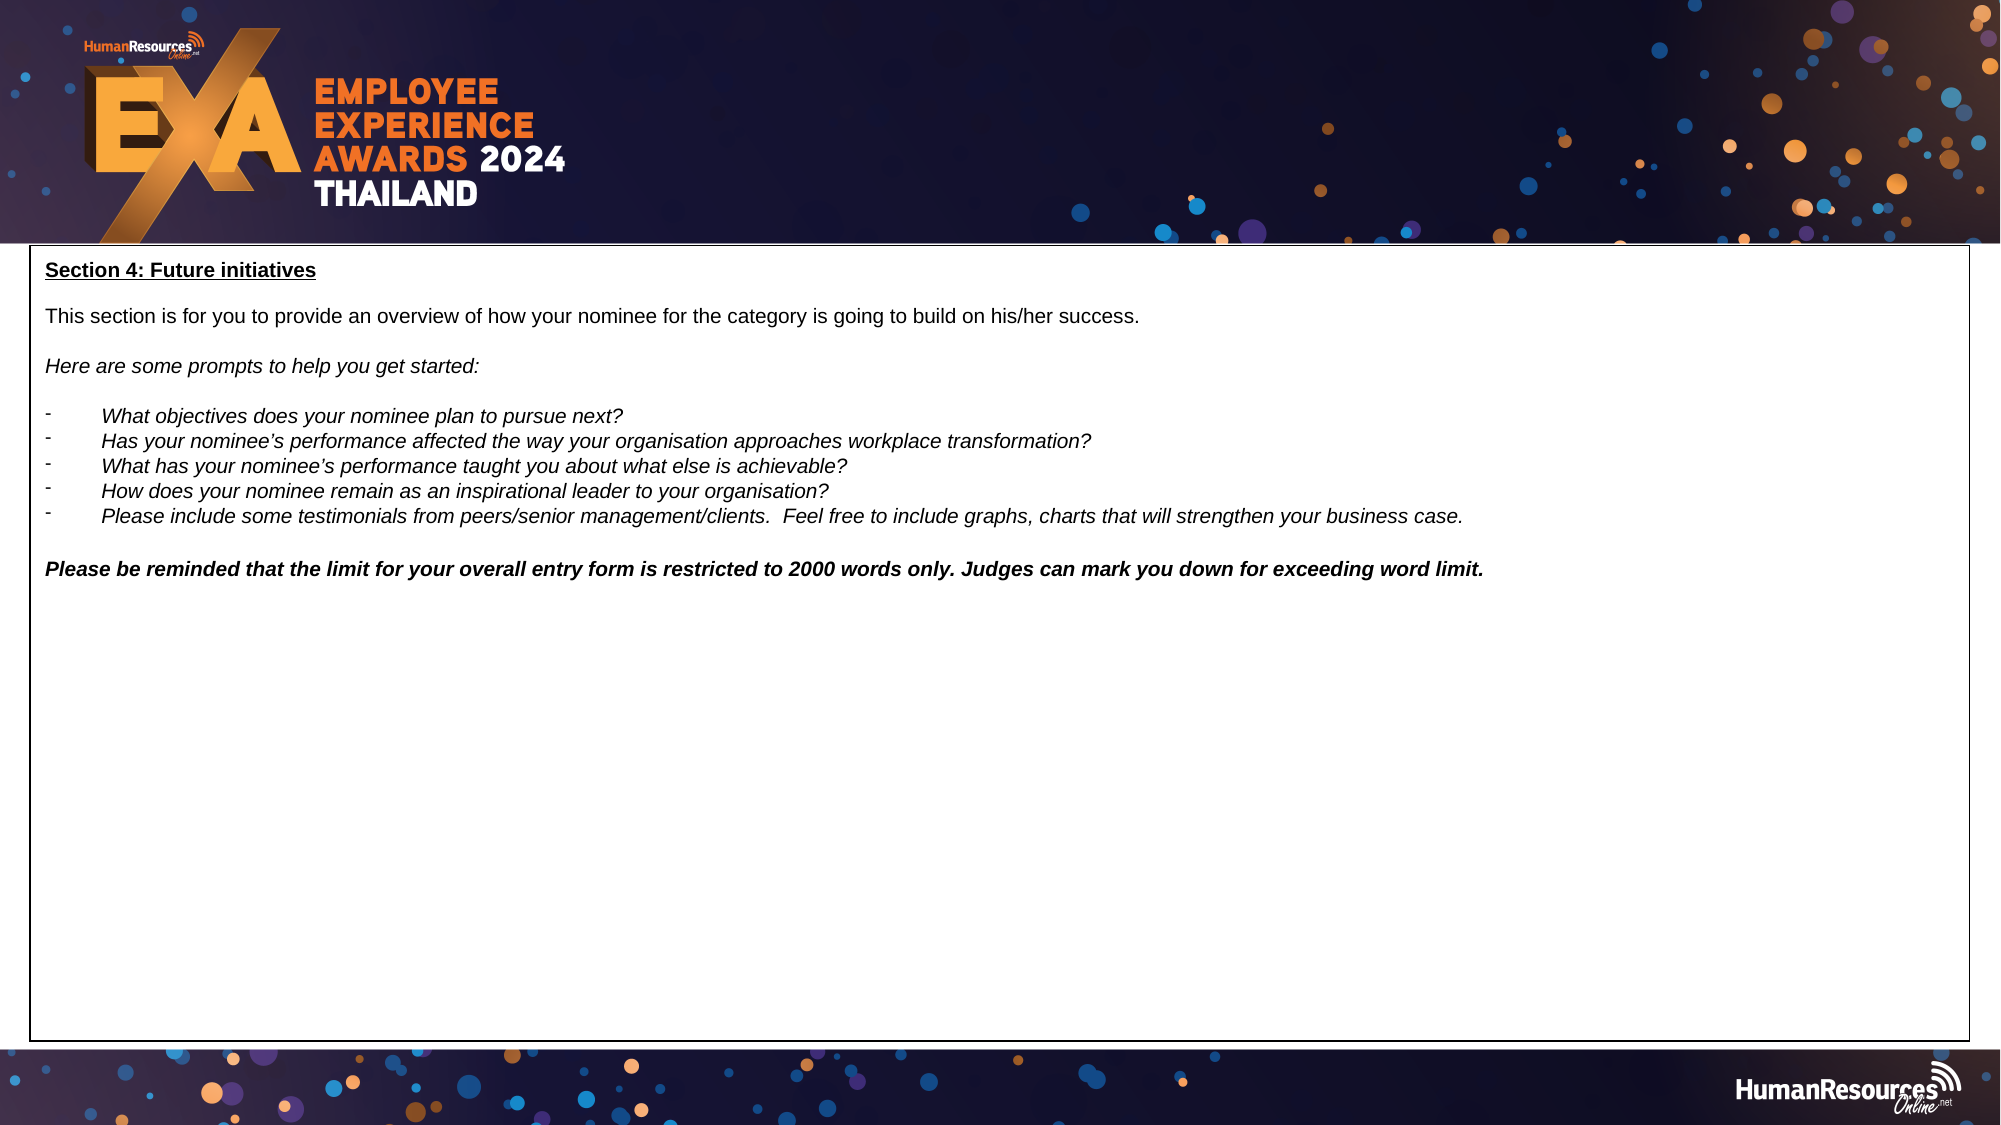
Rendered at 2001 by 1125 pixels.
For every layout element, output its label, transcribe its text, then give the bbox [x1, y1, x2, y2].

picture [0, 0, 2001, 1125]
text_box Section 4: Future initiatives This section is for you to provide an overview of how your nominee for the category is going to build on his/her success. Here are some prompts to help you get started: What objectives does your nominee plan to pursue next? Has your nominee’s performance affected the way your organisation approaches workplace transformation? What has your nominee’s performance taught you about what else is achievable? How does your nominee remain as an inspirational leader to your organisation? Please include some testimonials from peers/senior management/clients. Feel free to include graphs, charts that will strengthen your business case. Please be reminded that the limit for your overall entry form is restricted to 2000 words only. Judges can mark you down for exceeding word limit. [30, 245, 1970, 1042]
